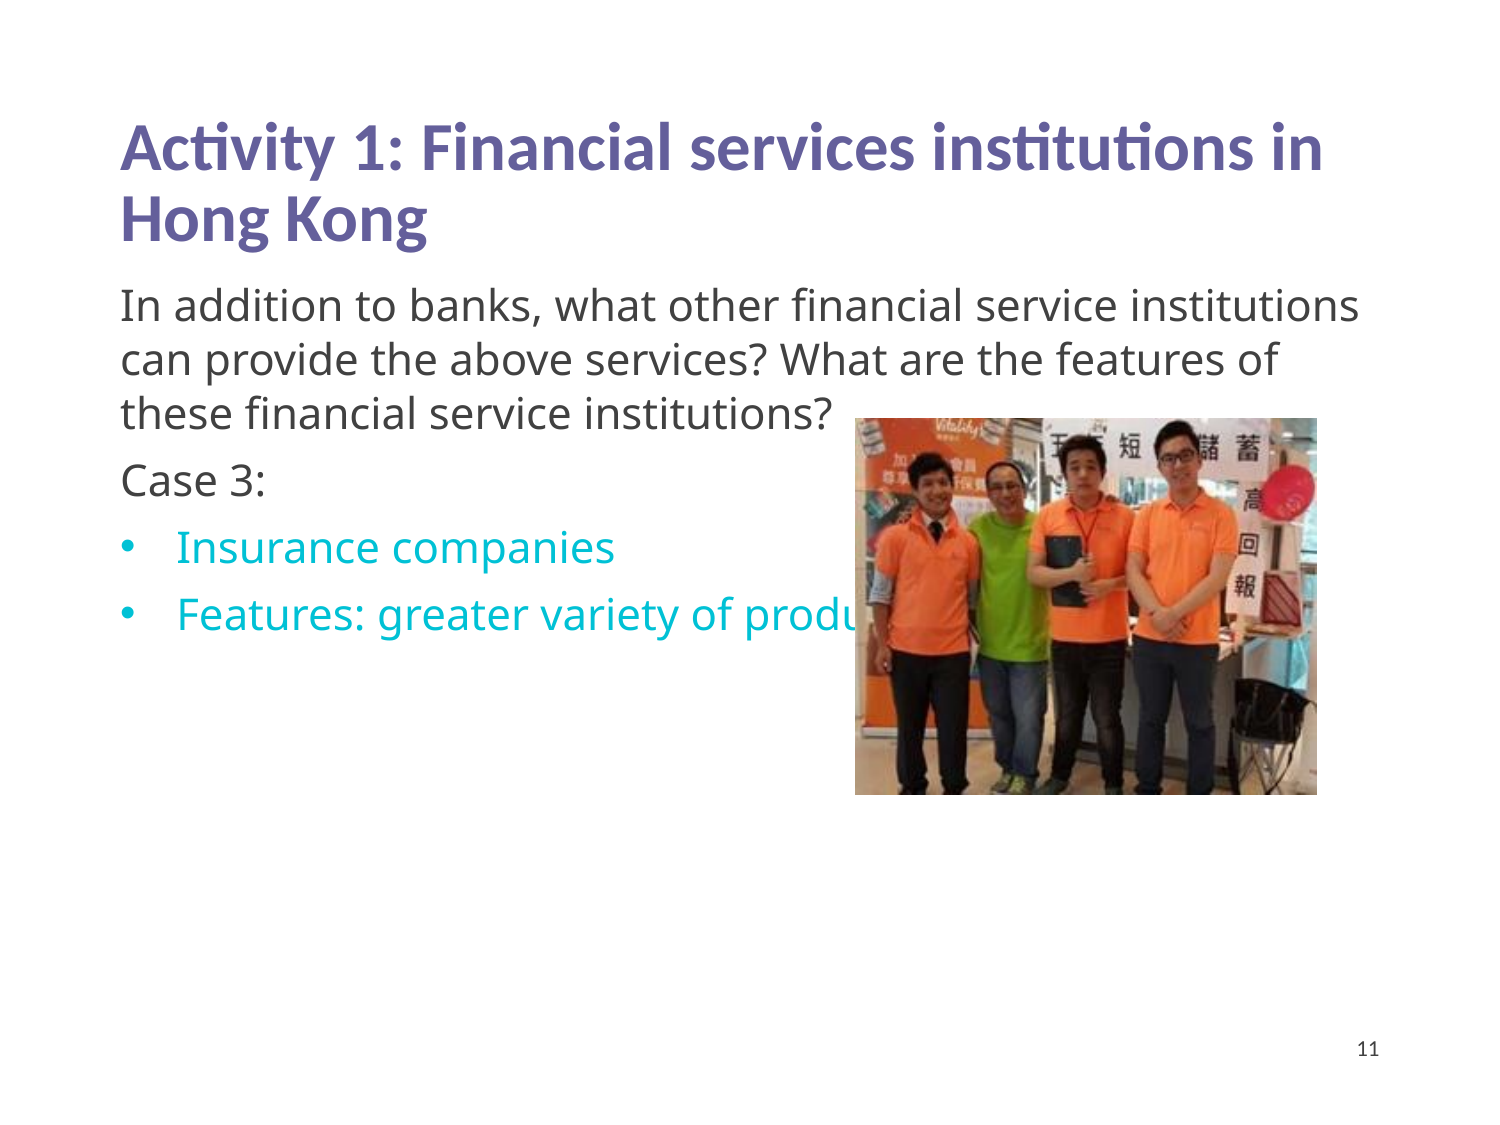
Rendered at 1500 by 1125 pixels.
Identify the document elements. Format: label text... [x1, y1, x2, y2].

list Activity 1: Financial services institutions in Hong Kong [119, 113, 1381, 274]
picture [855, 417, 1317, 796]
slide_number 11 [1353, 1035, 1381, 1062]
list In addition to banks, what other financial service institutions can provide the above services? What are the features of these financial service institutions? Case 3: Insurance companies Features: greater variety of products [119, 275, 1381, 870]
